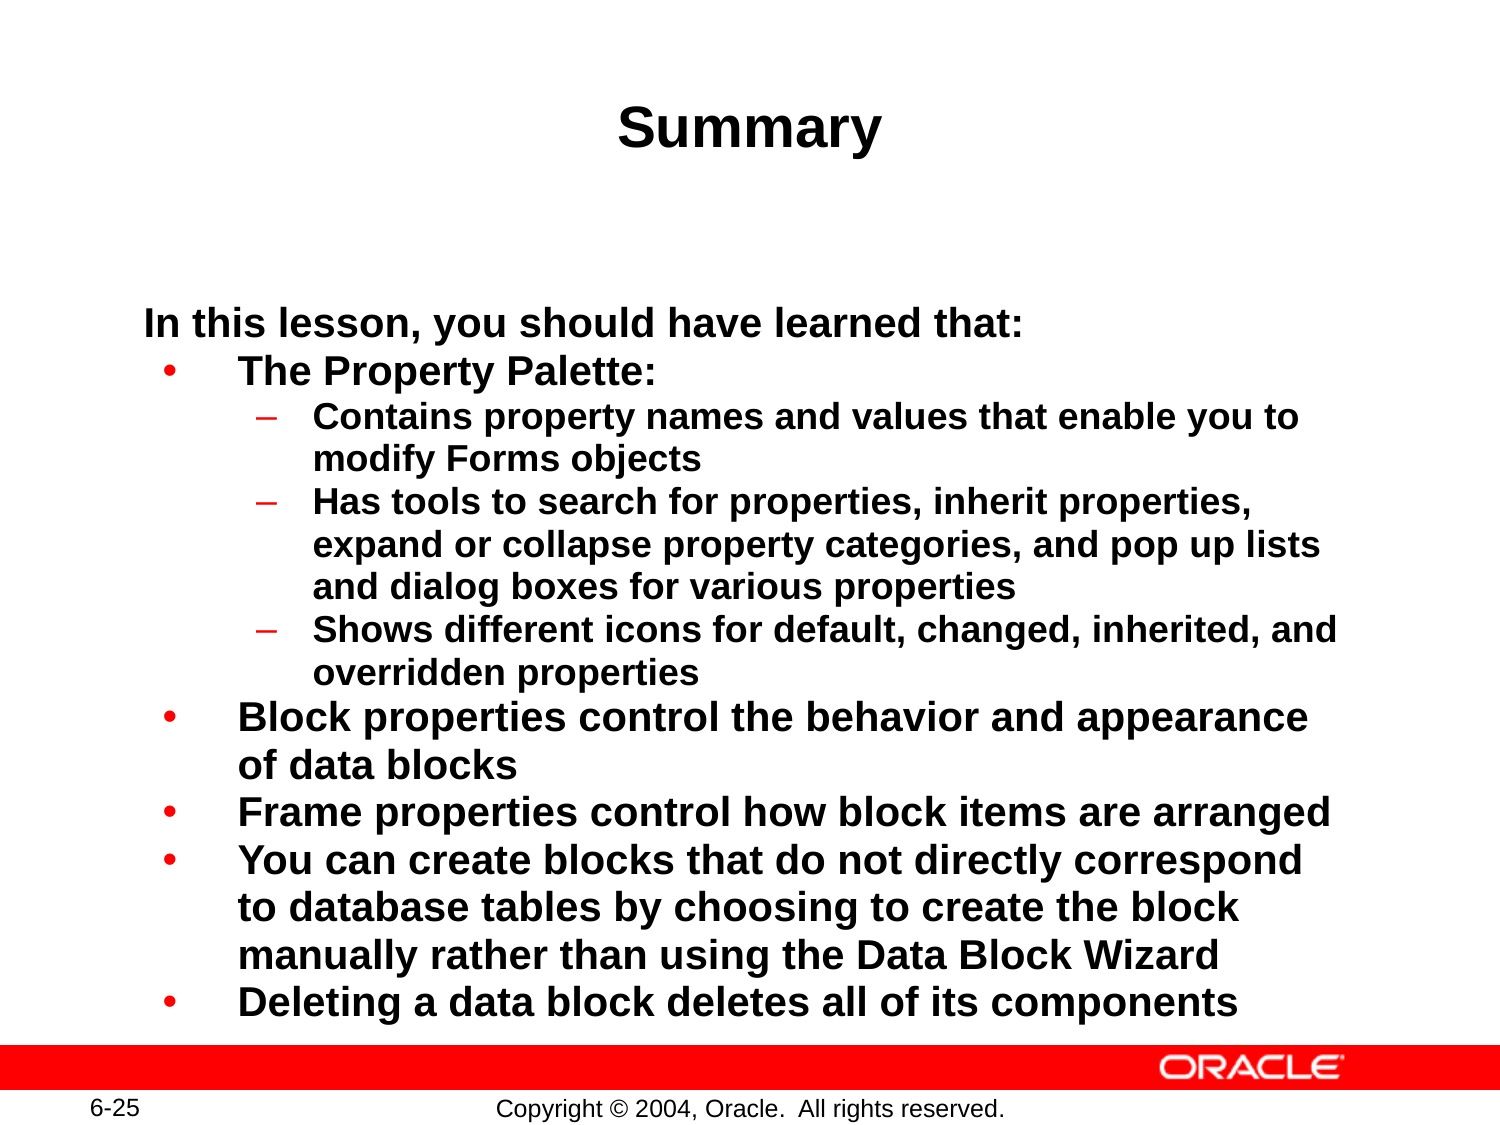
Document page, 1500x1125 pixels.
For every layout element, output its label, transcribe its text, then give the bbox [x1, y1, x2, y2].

title Summary [149, 87, 1351, 232]
list In this lesson, you should have learned that: The Property Palette: Contains property names and values that enable you to modify Forms objects Has tools to search for properties, inherit properties, expand or collapse property categories, and pop up lists and dialog boxes for various properties Shows different icons for default, changed, inherited, and overridden properties Block properties control the behavior and appearance of data blocks Frame properties control how block items are arranged You can create blocks that do not directly correspond to database tables by choosing to create the block manually rather than using the Data Block Wizard Deleting a data block deletes all of its components [141, 297, 1351, 1028]
